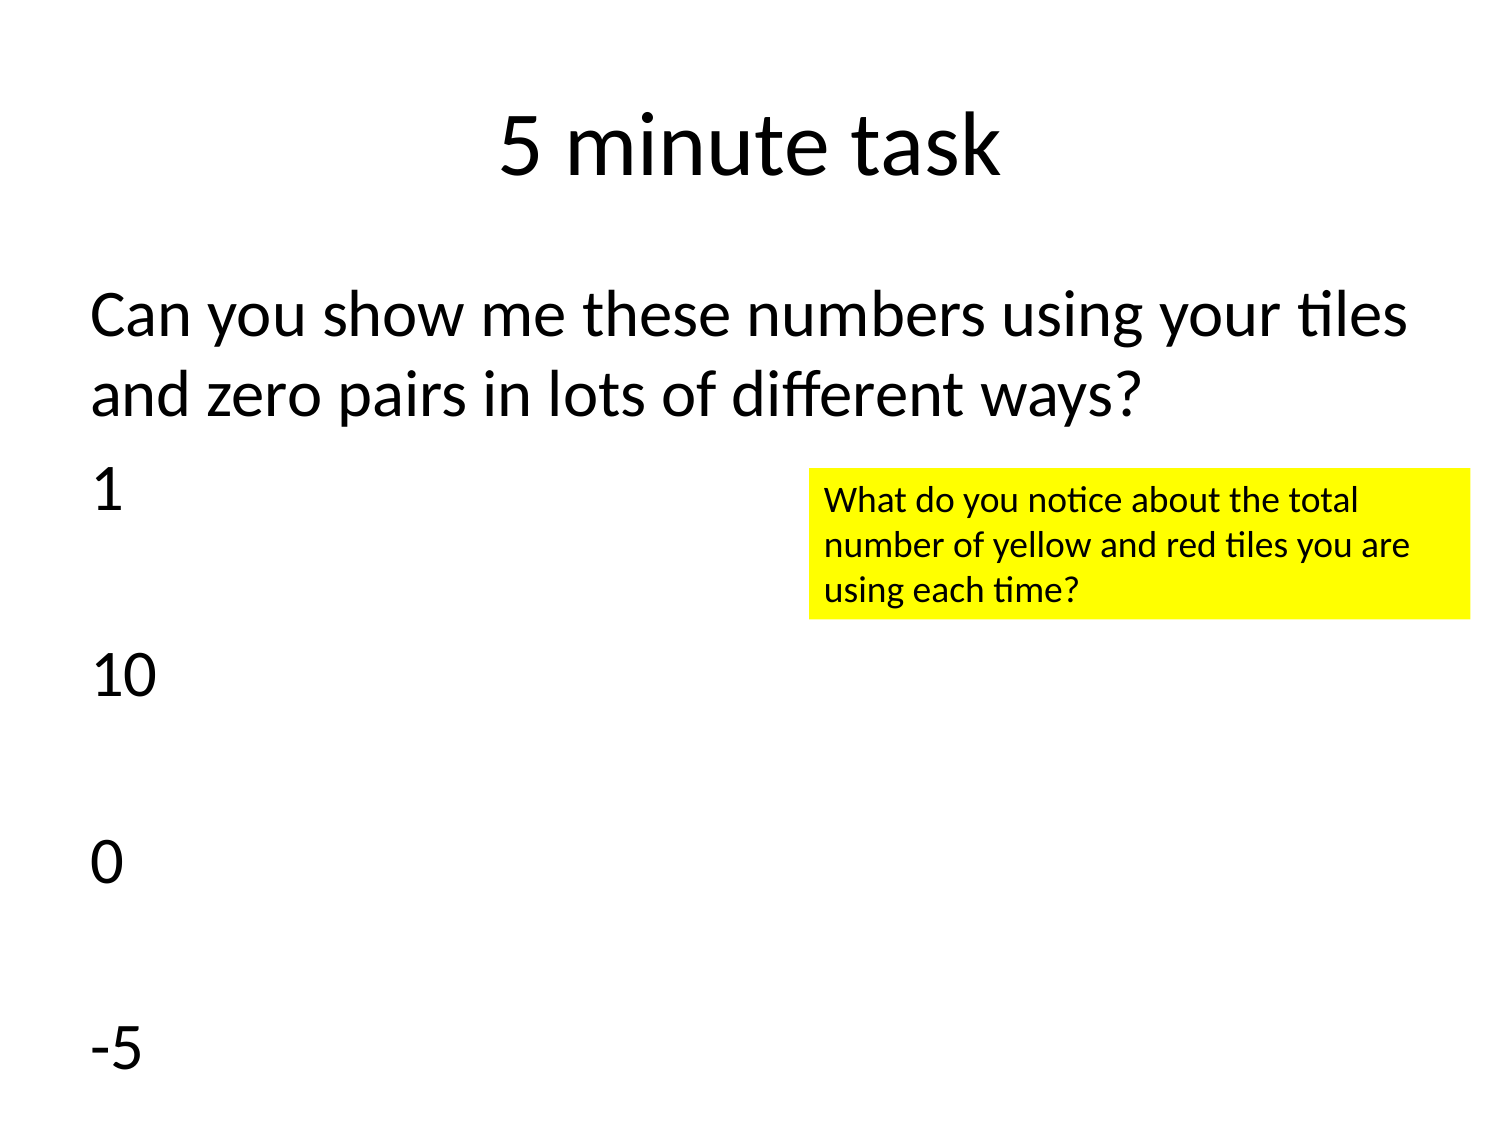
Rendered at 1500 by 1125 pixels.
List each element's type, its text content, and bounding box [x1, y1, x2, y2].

title 5 minute task [75, 45, 1425, 233]
text_box What do you notice about the total number of yellow and red tiles you are using each time? [809, 468, 1471, 620]
list Can you show me these numbers using your tiles and zero pairs in lots of different ways? 1 10 0 -5 [75, 262, 1425, 1097]
